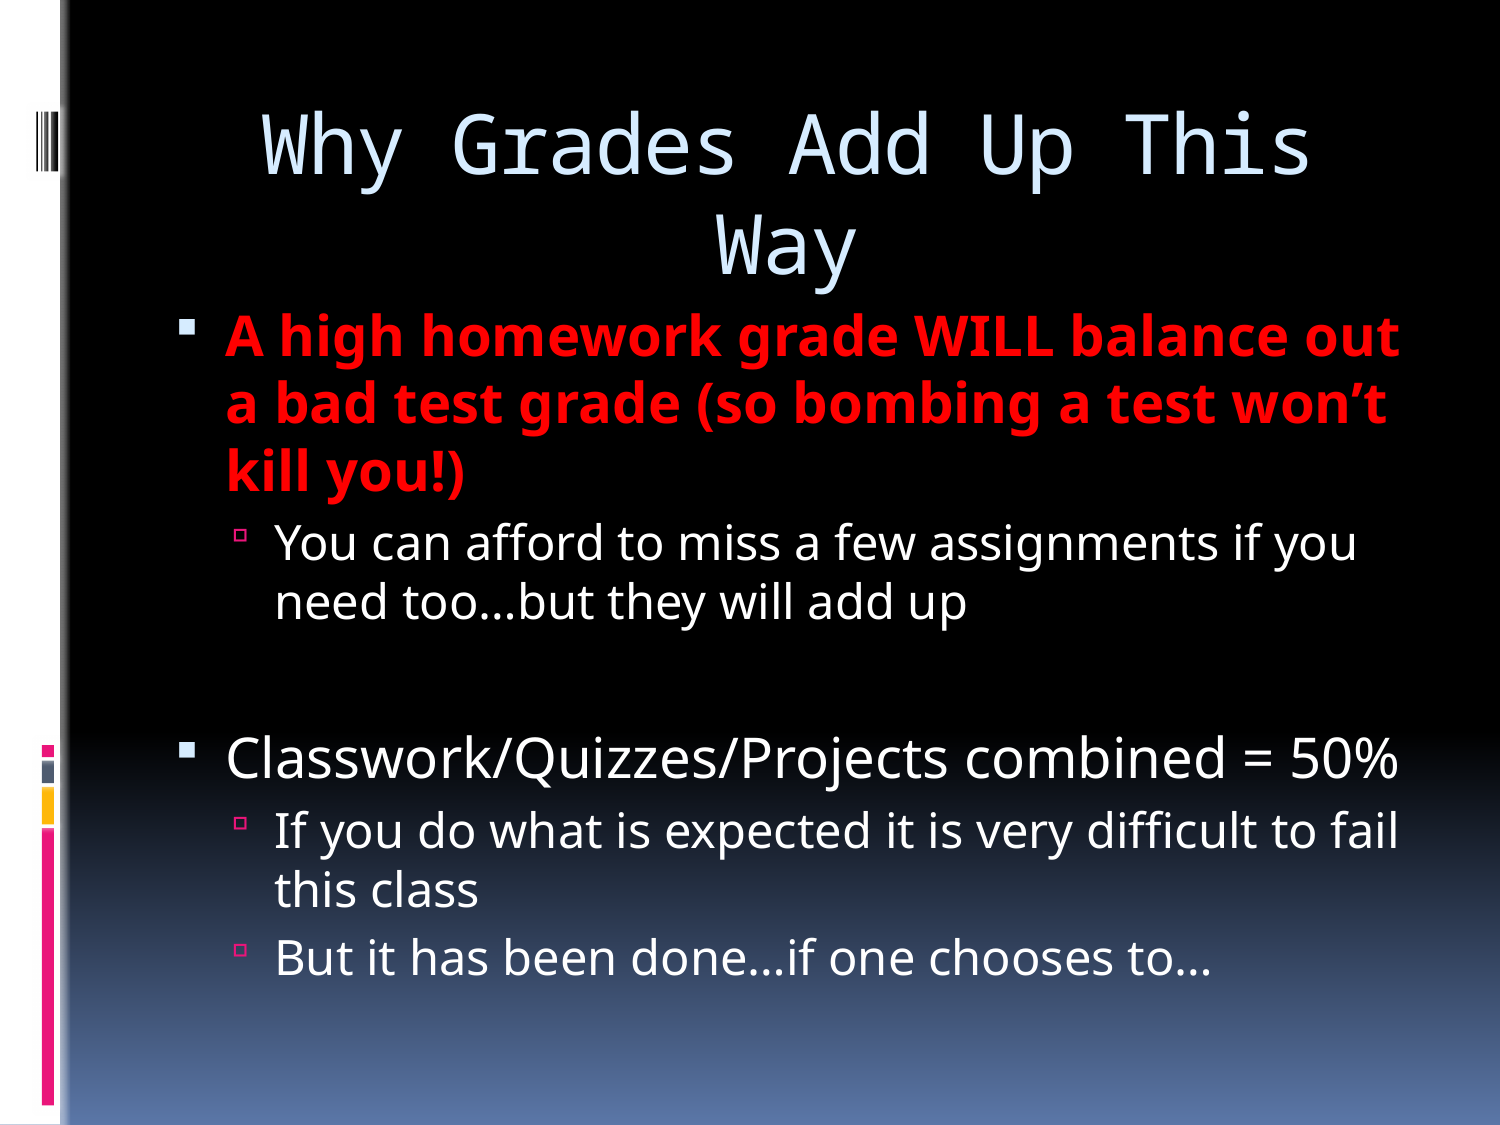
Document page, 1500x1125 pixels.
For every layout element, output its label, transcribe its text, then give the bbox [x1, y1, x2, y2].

list A high homework grade WILL balance out a bad test grade (so bombing a test won’t kill you!) You can afford to miss a few assignments if you need too…but they will add up Classwork/Quizzes/Projects combined = 50% If you do what is expected it is very difficult to fail this class But it has been done…if one chooses to… [150, 292, 1425, 1043]
title Why Grades Add Up This Way [150, 83, 1425, 234]
